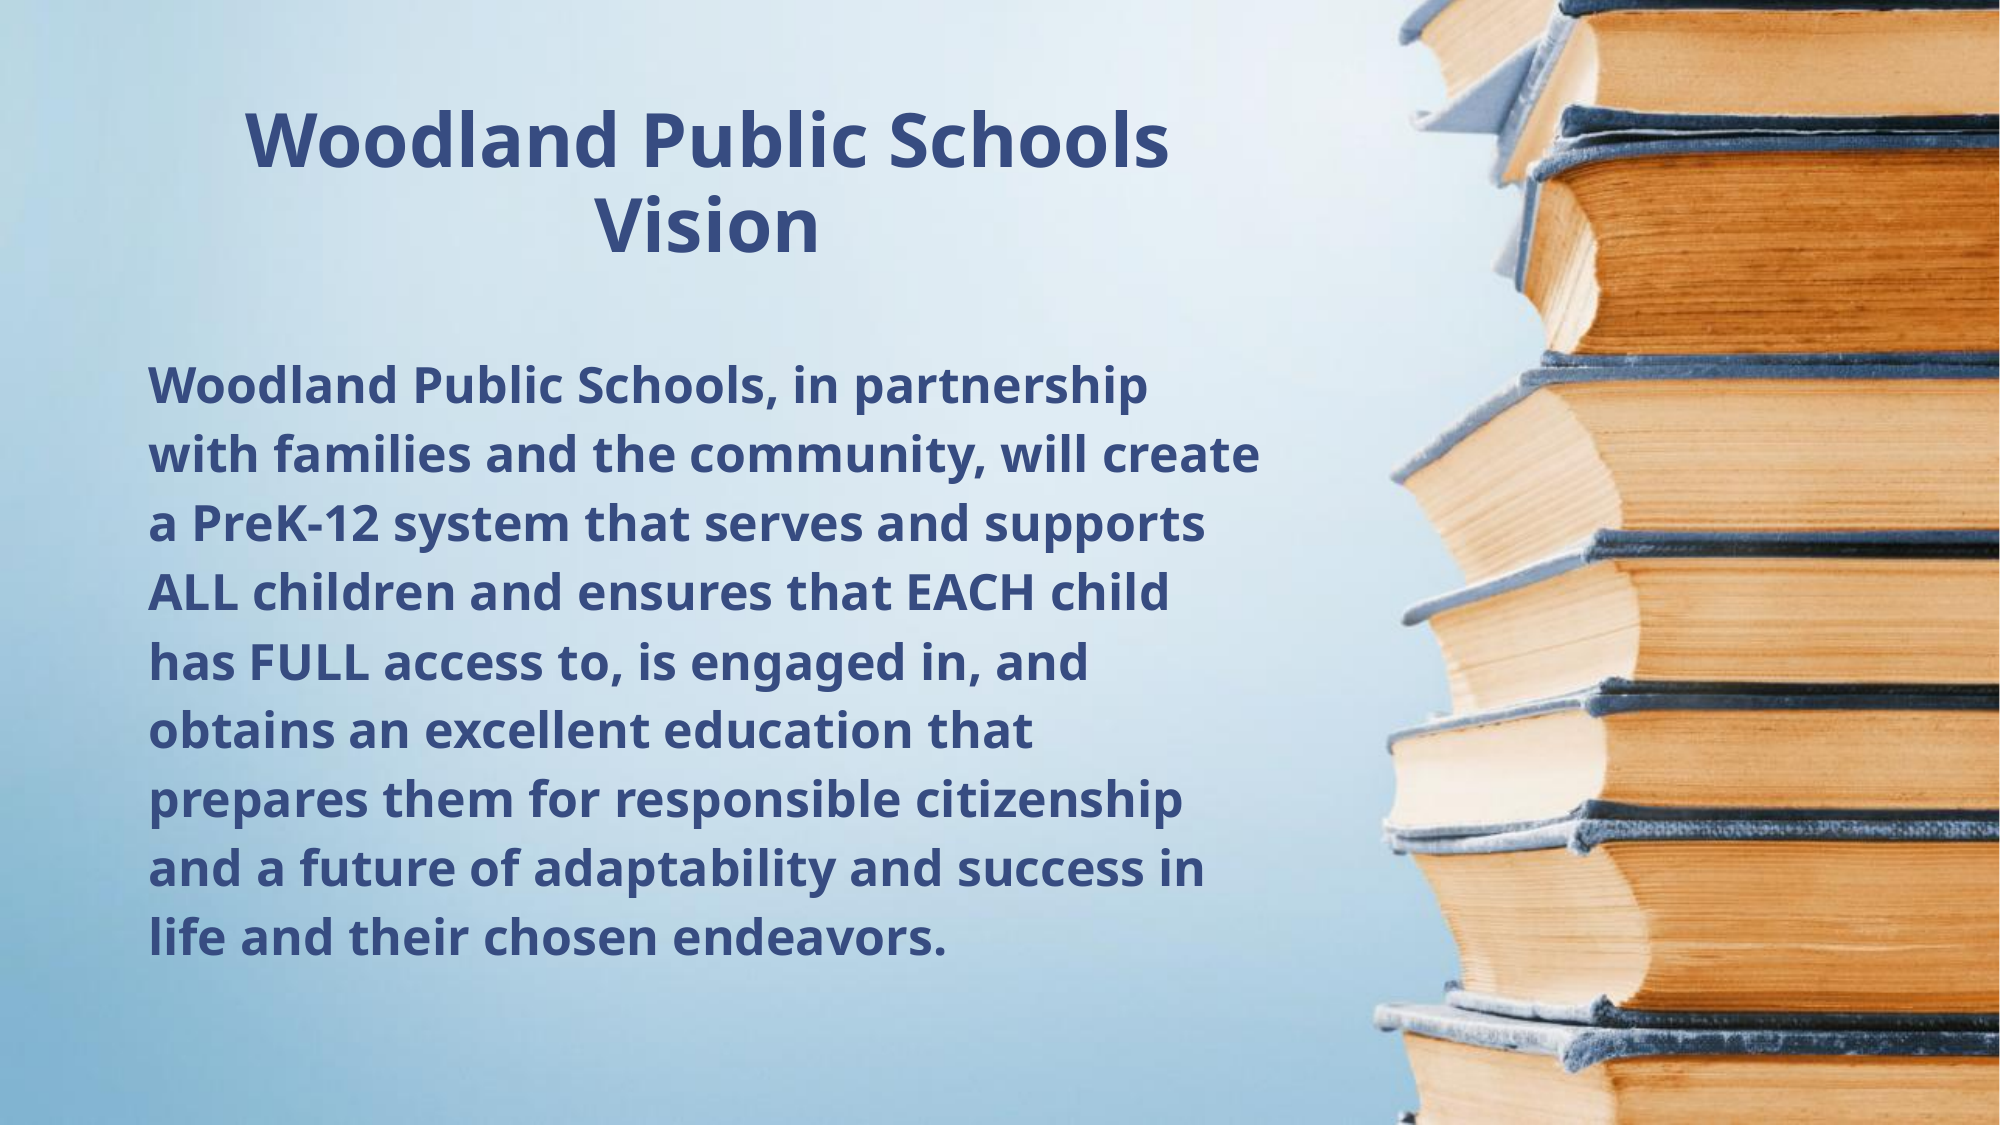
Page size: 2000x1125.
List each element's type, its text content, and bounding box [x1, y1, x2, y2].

title Woodland Public Schools, in partnership with families and the community, will create a PreK-12 system that serves and supports ALL children and ensures that EACH child has FULL access to, is engaged in, and obtains an excellent education that prepares them for responsible citizenship and a future of adaptability and success in life and their chosen endeavors. [133, 329, 1283, 1046]
list Woodland Public Schools Vision [133, 29, 1283, 285]
picture [0, 0, 2000, 1125]
